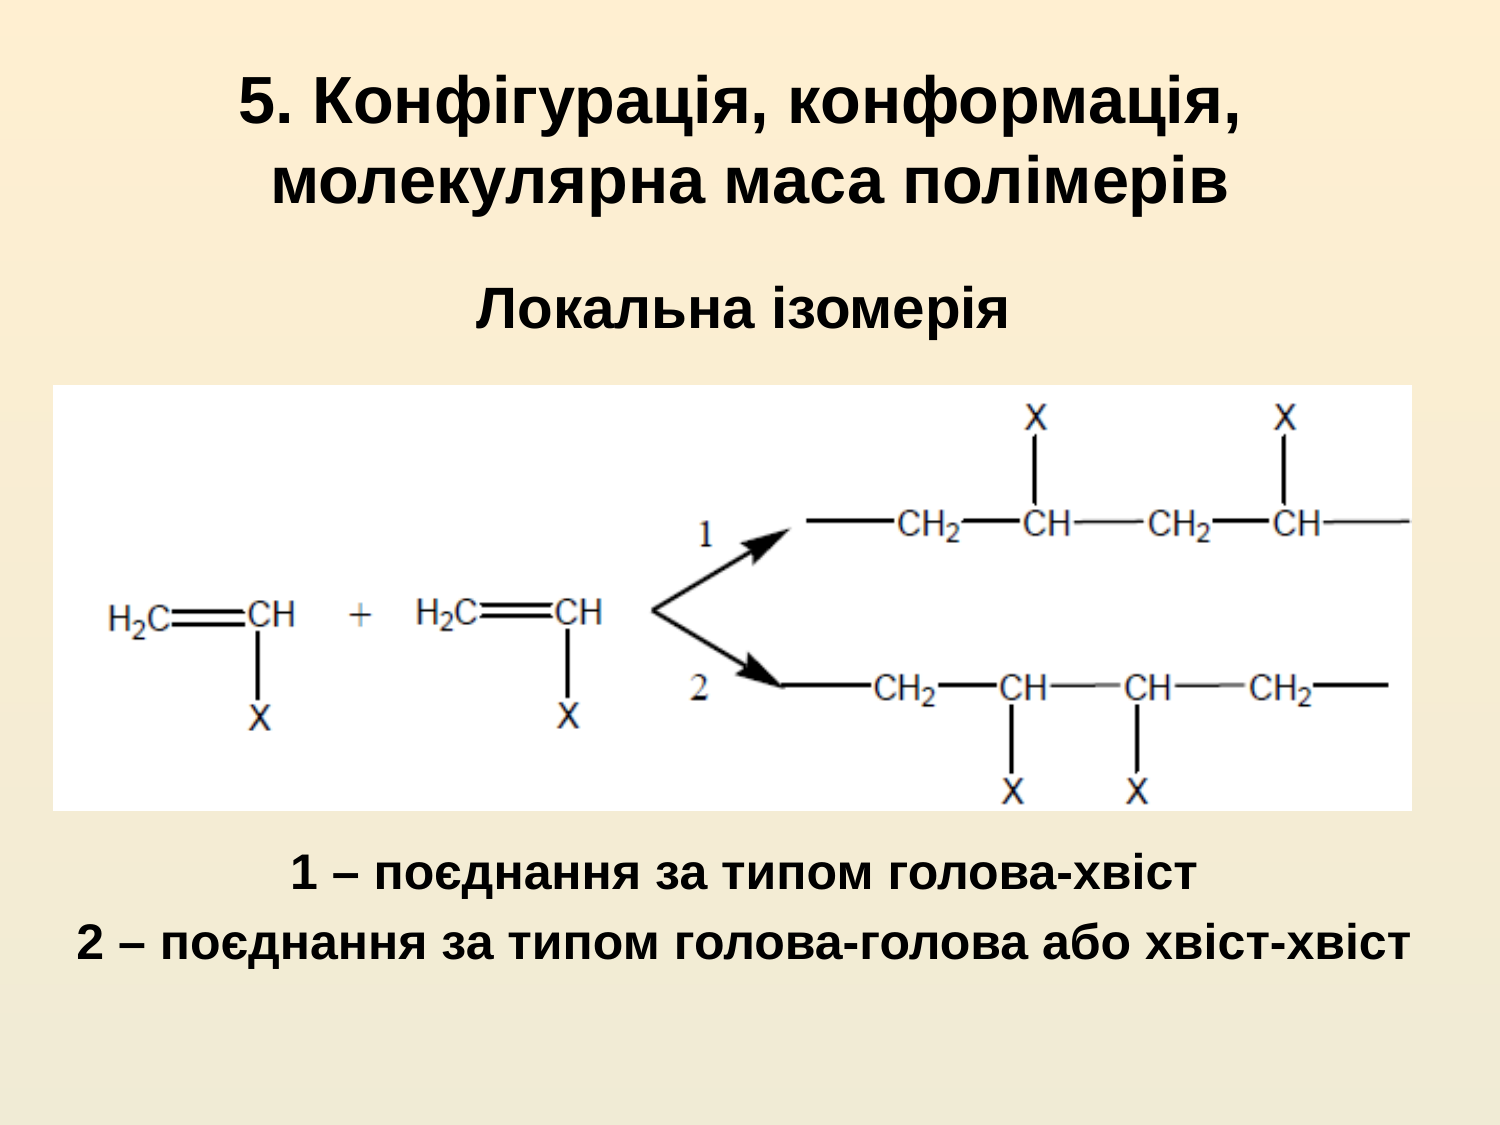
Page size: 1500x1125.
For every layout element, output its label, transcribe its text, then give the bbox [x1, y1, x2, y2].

list Локальна ізомерія 1 – поєднання за типом голова-хвіст 2 – поєднання за типом голова-голова або хвіст-хвіст [29, 262, 1459, 1005]
picture [52, 385, 1412, 811]
title 5. Конфігурація, конформація, молекулярна маса полімерів [0, 42, 1500, 231]
